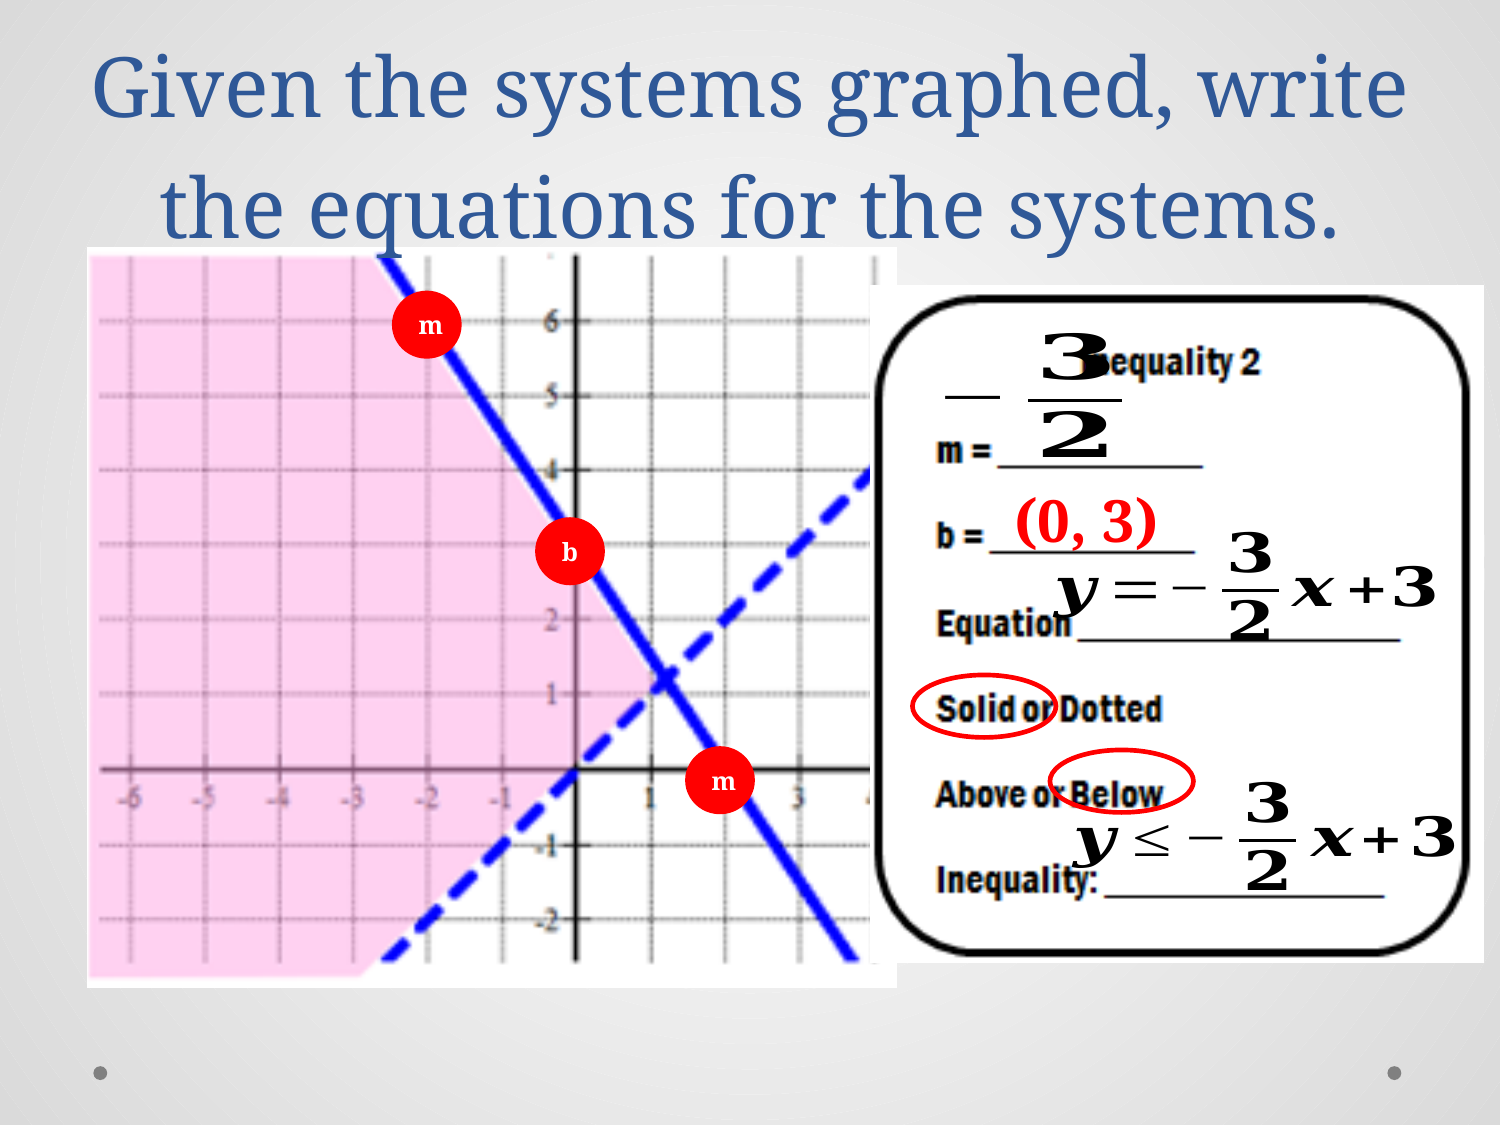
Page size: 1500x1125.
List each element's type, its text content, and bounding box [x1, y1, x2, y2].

picture [87, 247, 1484, 988]
title Given the systems graphed, write the equations for the systems. [75, 0, 1425, 263]
